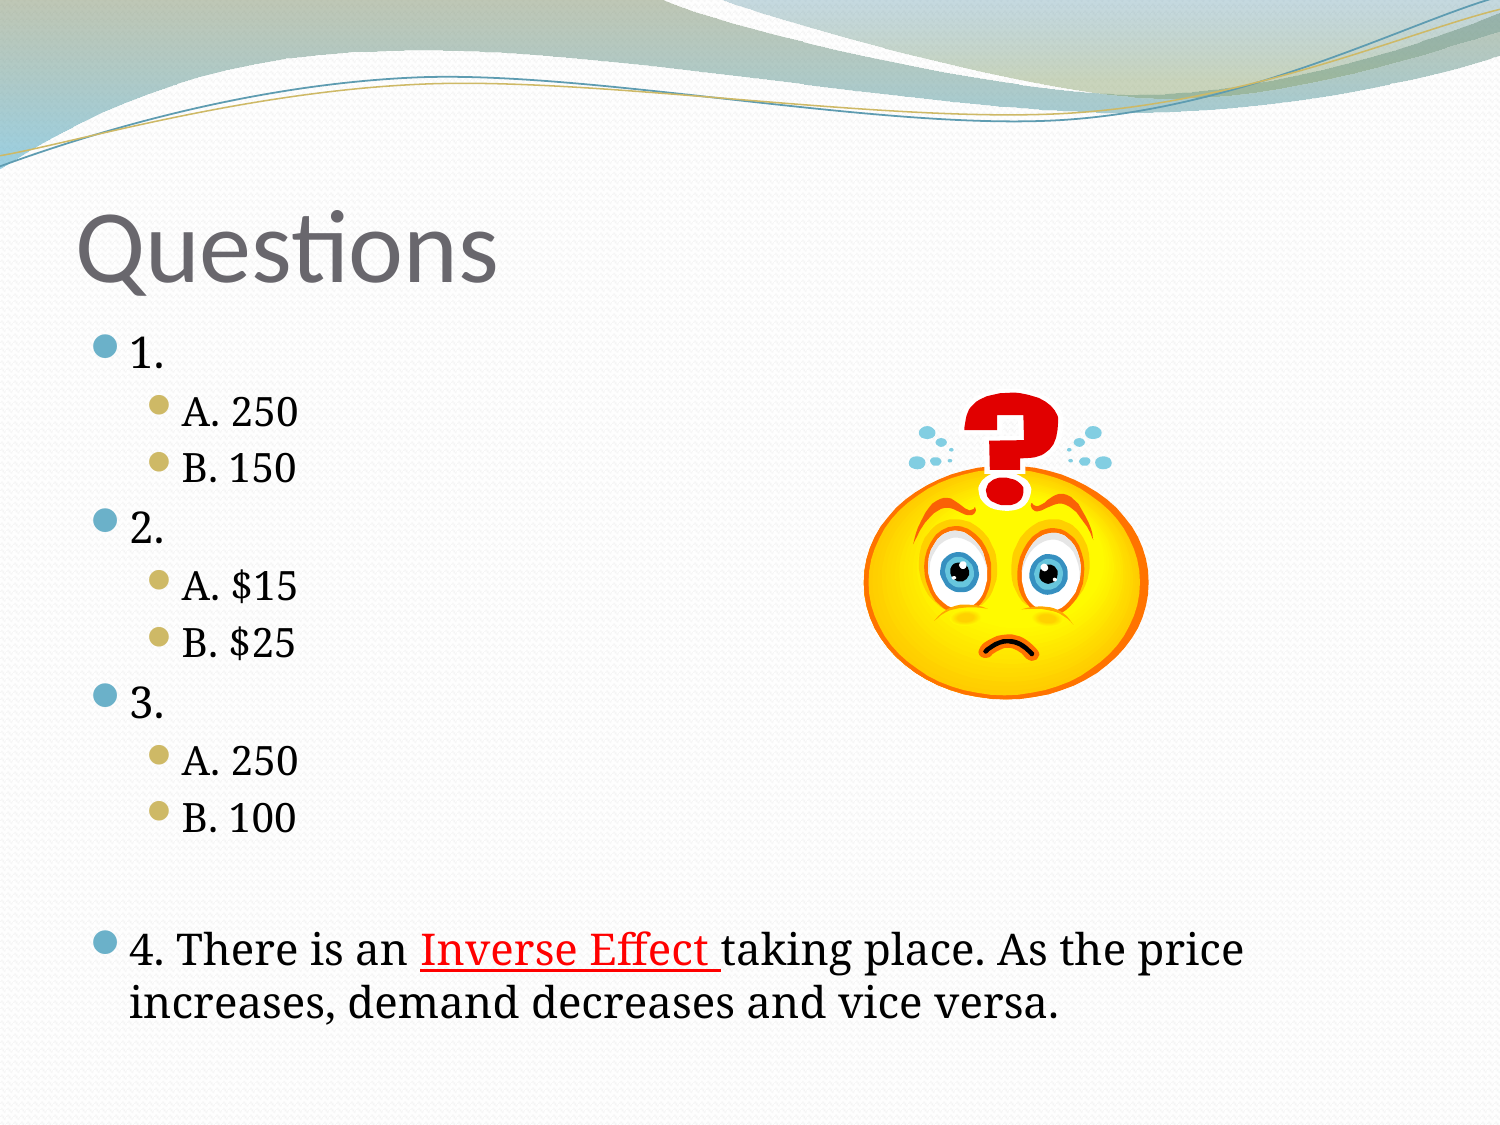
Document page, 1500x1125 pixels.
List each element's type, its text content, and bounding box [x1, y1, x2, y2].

picture [862, 387, 1151, 701]
title Questions [75, 115, 1425, 303]
list 1. A. 250 B. 150 2. A. $15 B. $25 3. A. 250 B. 100 4. There is an Inverse Effect taking place. As the price increases, demand decreases and vice versa. [75, 317, 1425, 1038]
